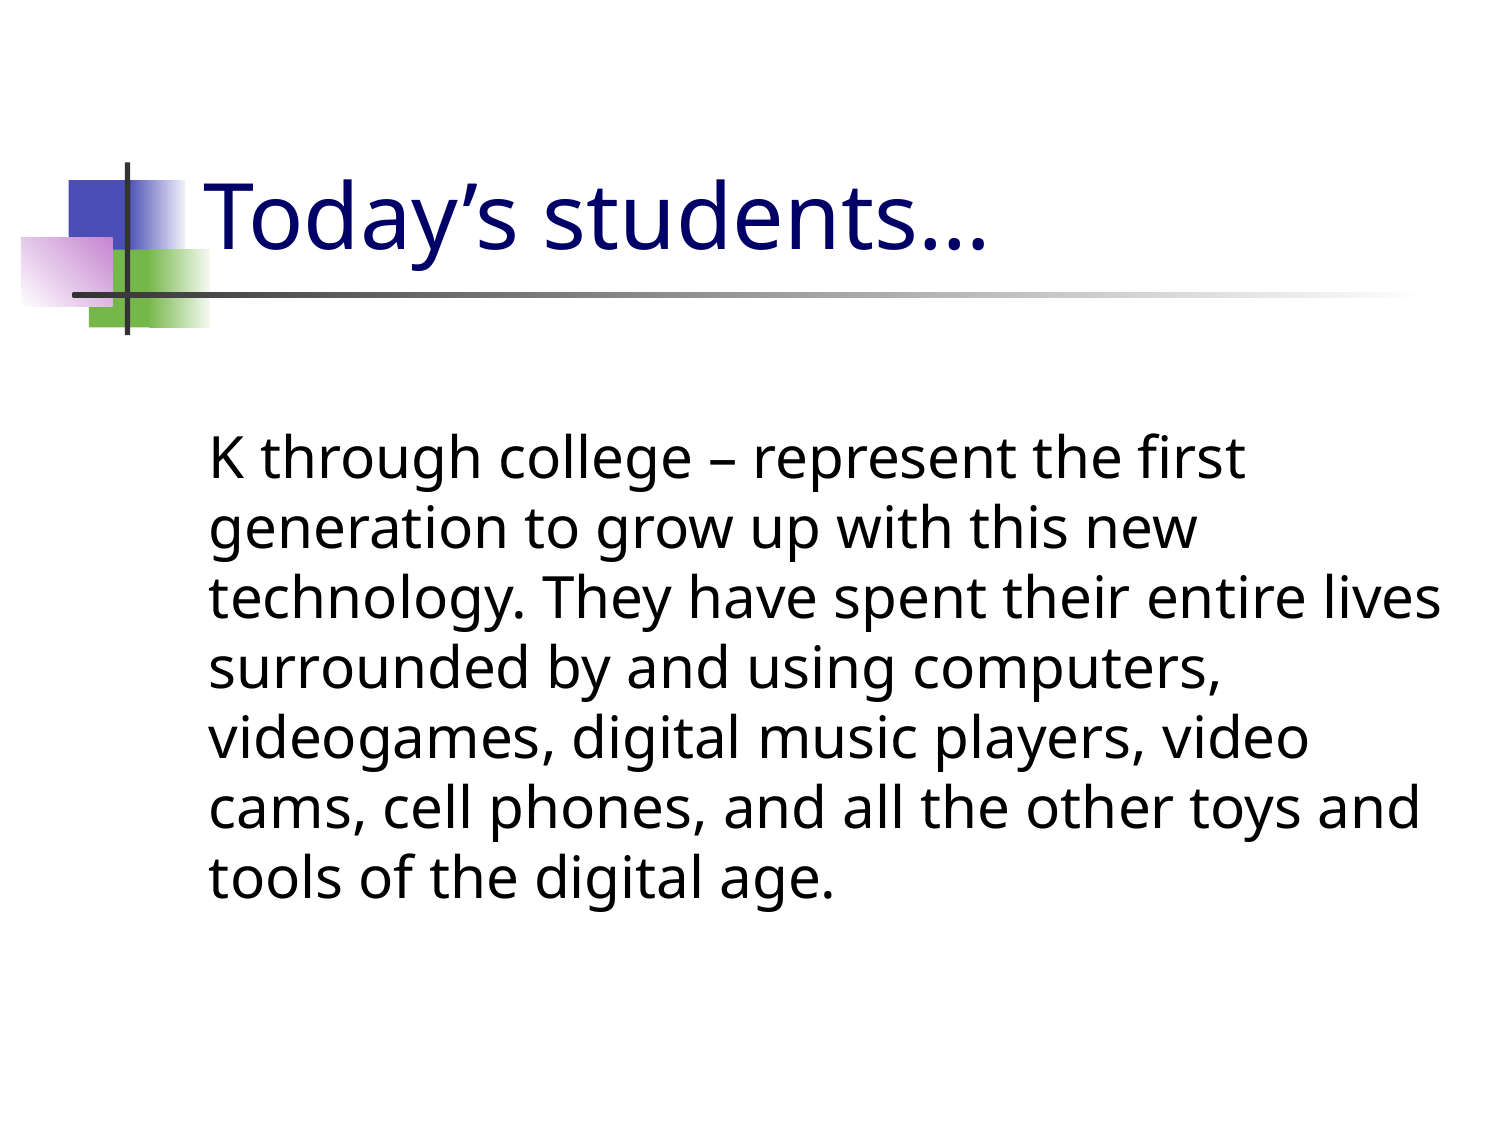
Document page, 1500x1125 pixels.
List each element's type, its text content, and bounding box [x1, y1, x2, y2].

title Today’s students… [188, 34, 1468, 276]
list K through college – represent the first generation to grow up with this new technology. They have spent their entire lives surrounded by and using computers, videogames, digital music players, video cams, cell phones, and all the other toys and tools of the digital age. [193, 330, 1470, 1007]
